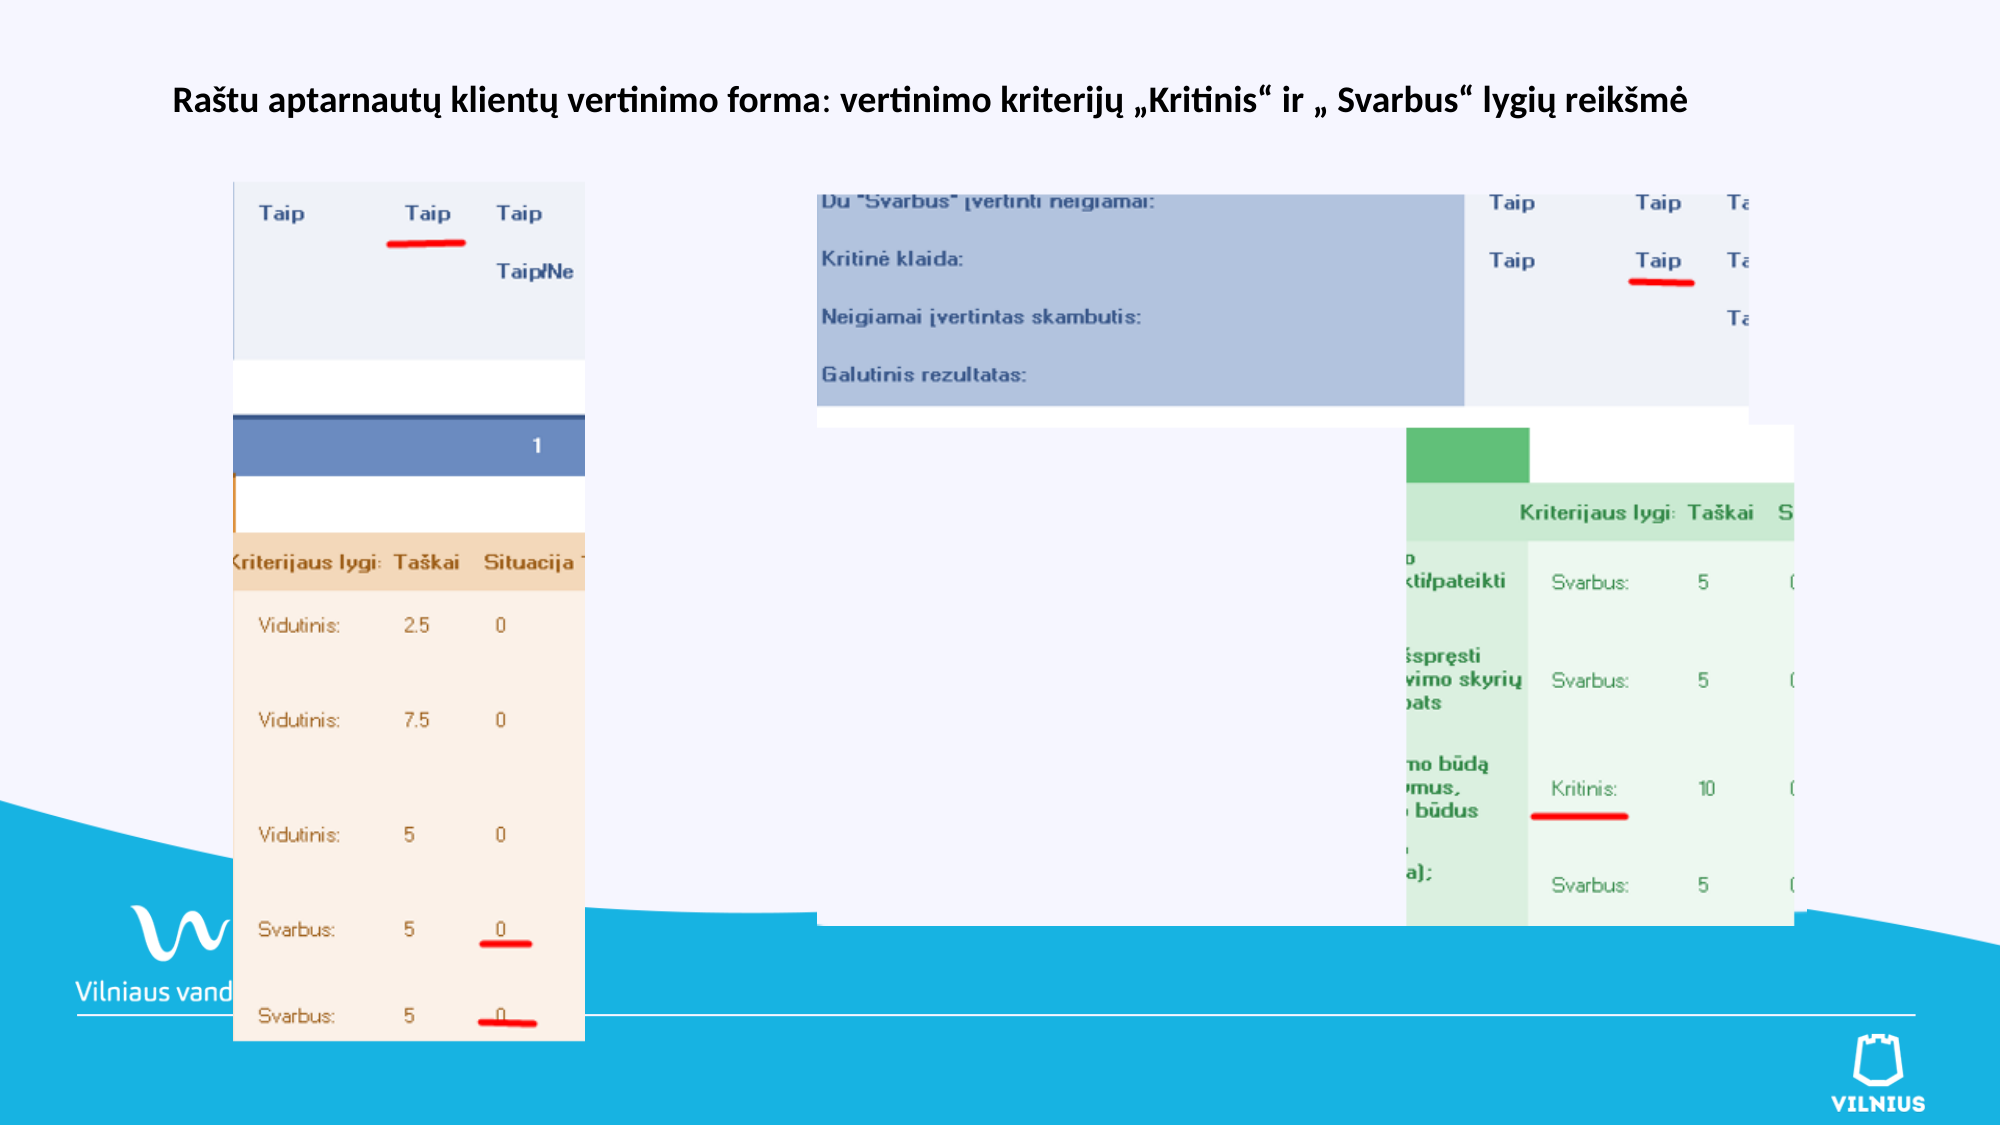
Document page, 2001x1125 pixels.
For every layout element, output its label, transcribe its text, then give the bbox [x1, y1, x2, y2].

picture [0, 176, 2000, 1125]
text_box Raštu aptarnautų klientų vertinimo forma: vertinimo kriterijų „Kritinis“ ir „ Svarbus“ lygių reikšmė [157, 67, 1810, 127]
